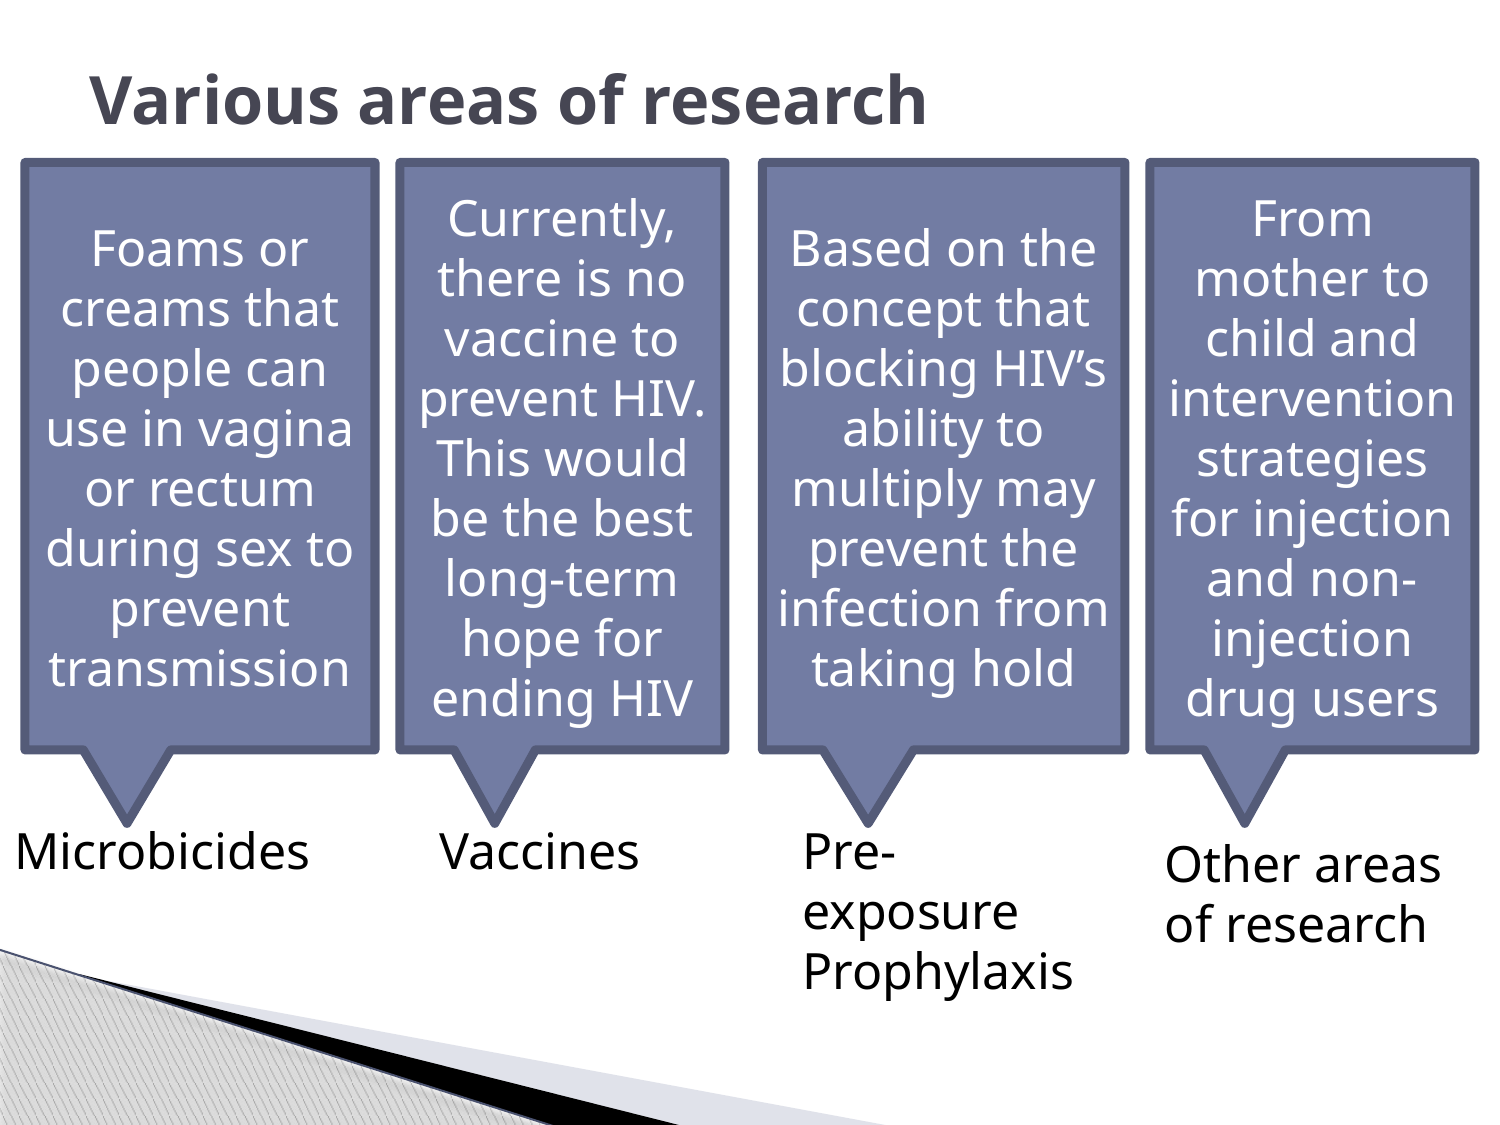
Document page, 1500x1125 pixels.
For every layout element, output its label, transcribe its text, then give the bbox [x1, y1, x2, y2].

text_box Pre-exposure Prophylaxis [787, 812, 1100, 1008]
text_box From mother to child and intervention strategies for injection and non-injection drug users [1145, 157, 1480, 824]
text_box Foams or creams that people can use in vagina or rectum during sex to prevent transmission [20, 157, 380, 812]
text_box Currently, there is no vaccine to prevent HIV. This would be the best long-term hope for ending HIV [395, 157, 730, 812]
text_box Microbicides [0, 812, 338, 888]
text_box Other areas of research [1149, 824, 1500, 960]
title Various areas of research [75, 45, 1425, 150]
text_box Based on the concept that blocking HIV’s ability to multiply may prevent the infection from taking hold [757, 157, 1130, 812]
text_box Vaccines [425, 812, 688, 888]
